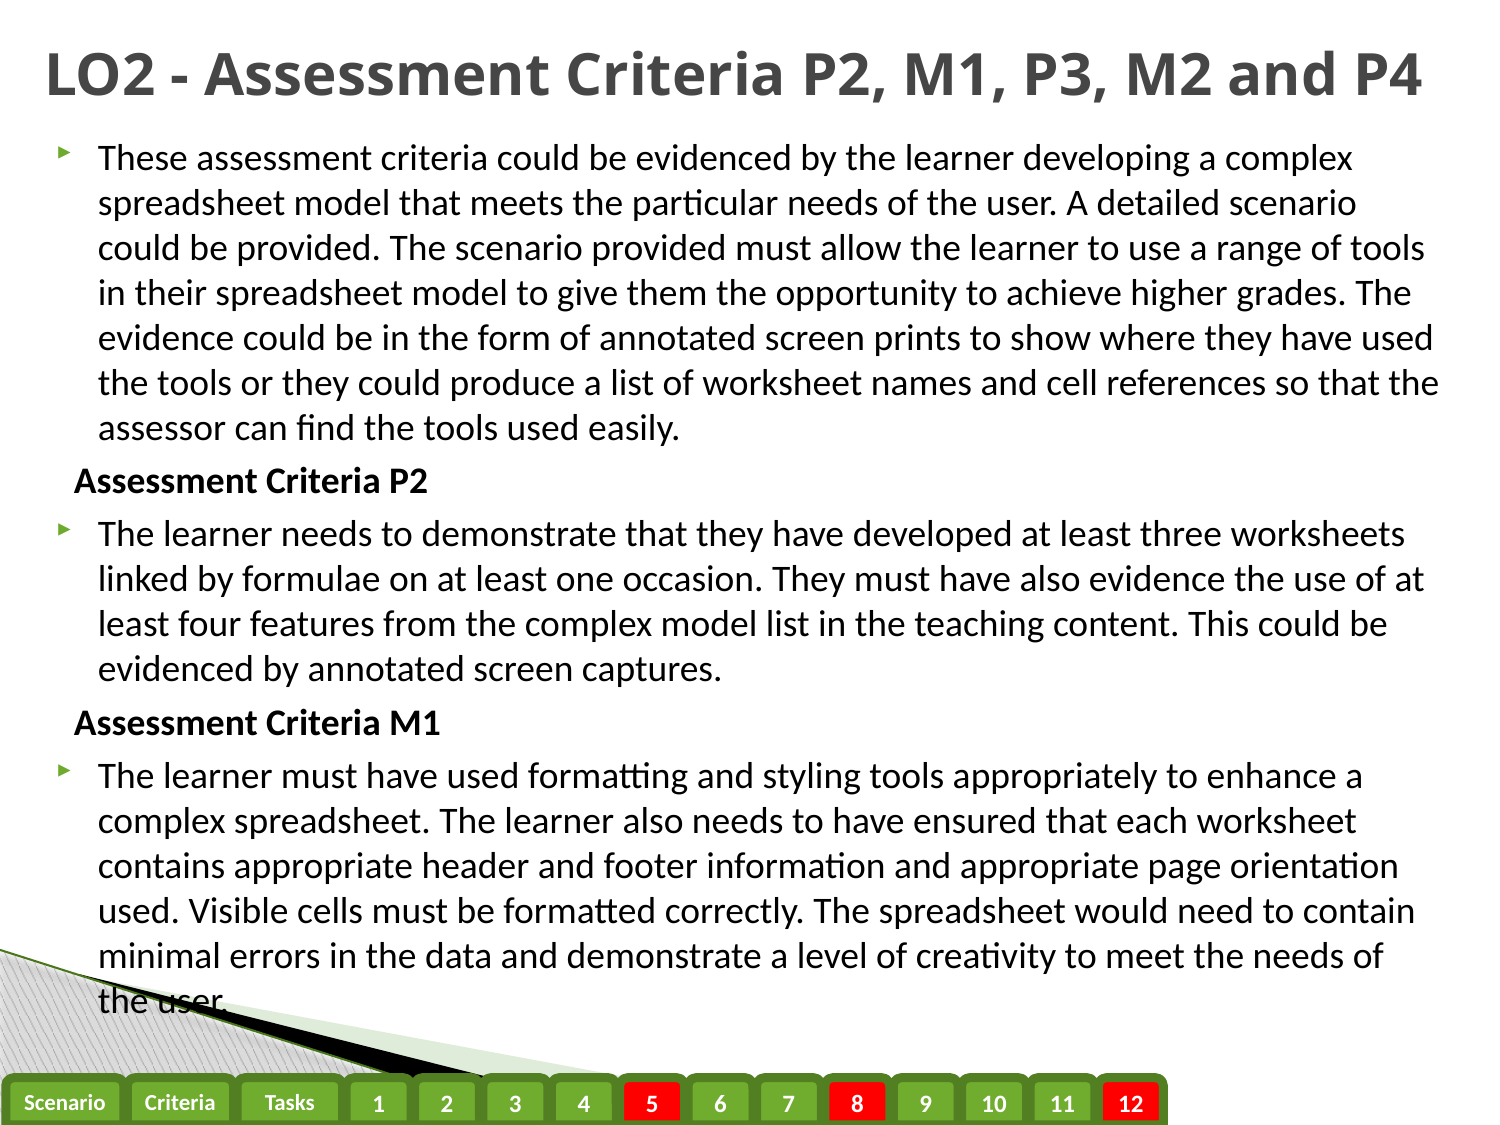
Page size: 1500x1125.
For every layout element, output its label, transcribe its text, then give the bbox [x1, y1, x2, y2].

list These assessment criteria could be evidenced by the learner developing a complex spreadsheet model that meets the particular needs of the user. A detailed scenario could be provided. The scenario provided must allow the learner to use a range of tools in their spreadsheet model to give them the opportunity to achieve higher grades. The evidence could be in the form of annotated screen prints to show where they have used the tools or they could produce a list of worksheet names and cell references so that the assessor can find the tools used easily. Assessment Criteria P2 The learner needs to demonstrate that they have developed at least three worksheets linked by formulae on at least one occasion. They must have also evidence the use of at least four features from the complex model list in the teaching content. This could be evidenced by annotated screen captures. Assessment Criteria M1 The learner must have used formatting and styling tools appropriately to enhance a complex spreadsheet. The learner also needs to have ensured that each worksheet contains appropriate header and footer information and appropriate page orientation used. Visible cells must be formatted correctly. The spreadsheet would need to contain minimal errors in the data and demonstrate a level of creativity to meet the needs of the user. [41, 126, 1459, 1035]
title LO2 - Assessment Criteria P2, M1, P3, M2 and P4 [29, 19, 1471, 126]
